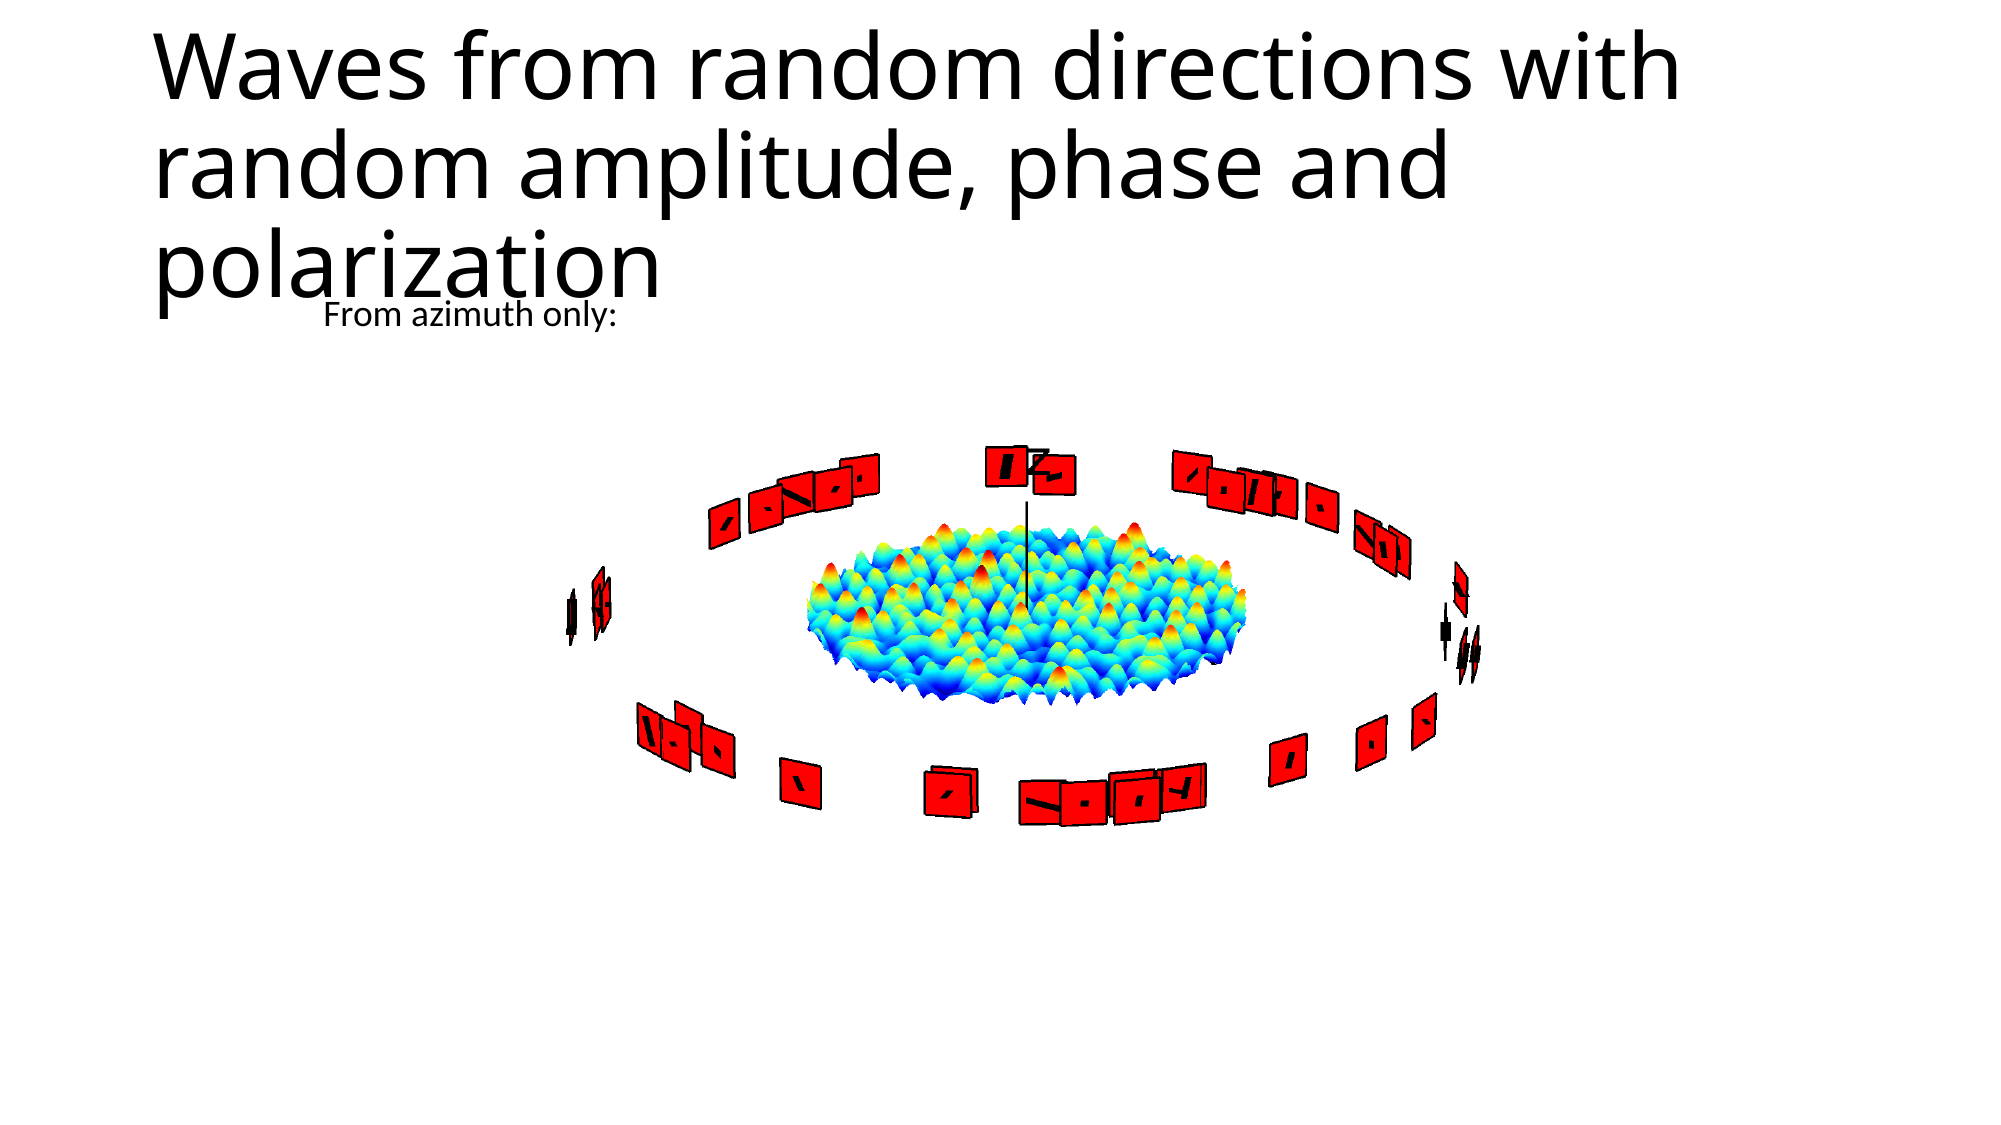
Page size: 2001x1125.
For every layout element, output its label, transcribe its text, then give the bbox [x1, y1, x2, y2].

title Waves from random directions with random amplitude, phase and polarization [137, 59, 1863, 278]
text_box From azimuth only: [308, 281, 661, 341]
picture [566, 445, 1481, 827]
